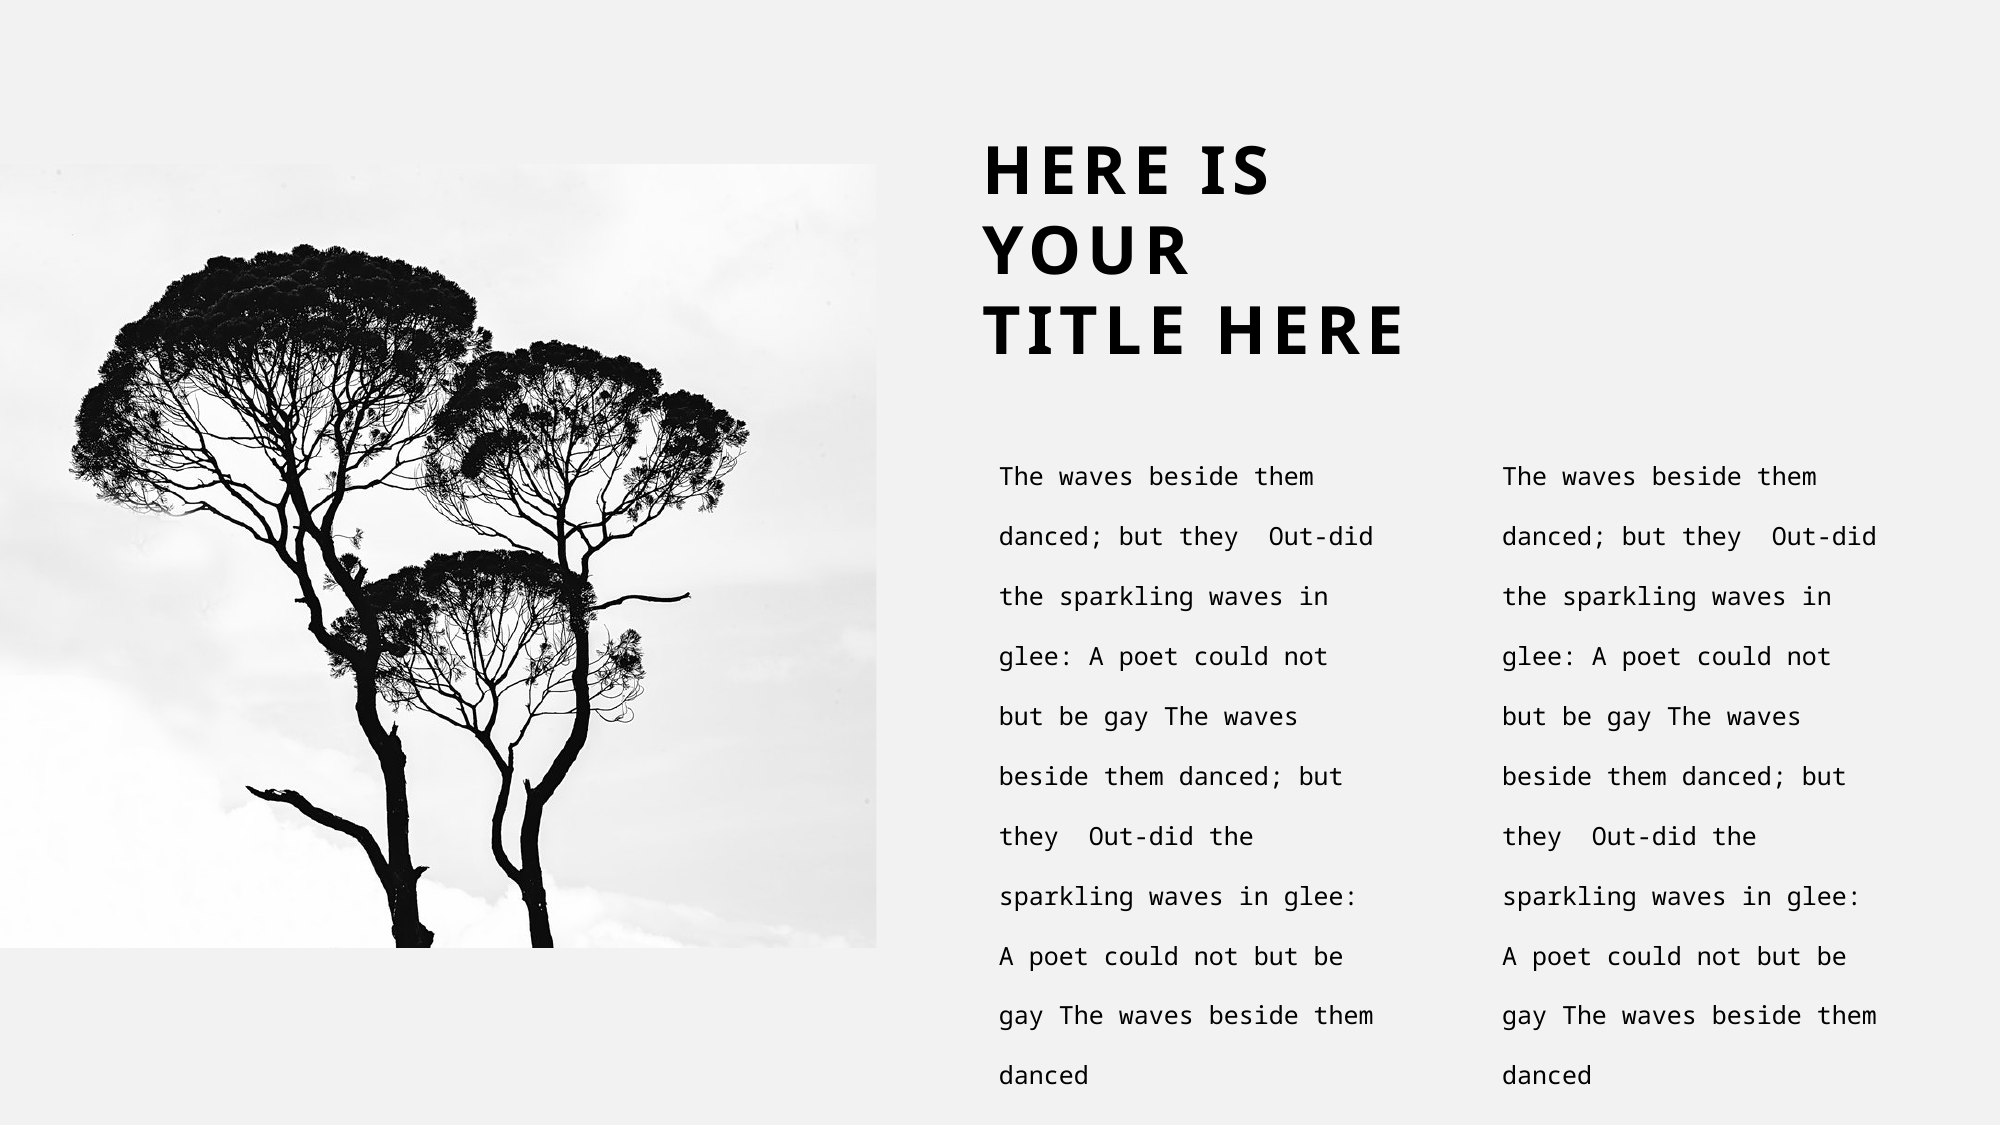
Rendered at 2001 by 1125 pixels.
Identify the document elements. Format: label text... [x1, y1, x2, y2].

text_box The waves beside them danced; but they Out-did the sparkling waves in glee: A poet could not but be gay The waves beside them danced; but they Out-did the sparkling waves in glee: A poet could not but be gay The waves beside them danced [1487, 423, 1907, 1098]
picture [0, 164, 877, 948]
text_box The waves beside them danced; but they Out-did the sparkling waves in glee: A poet could not but be gay The waves beside them danced; but they Out-did the sparkling waves in glee: A poet could not but be gay The waves beside them danced [984, 423, 1404, 1098]
text_box HERE IS YOUR TITLE HERE [967, 120, 1442, 376]
